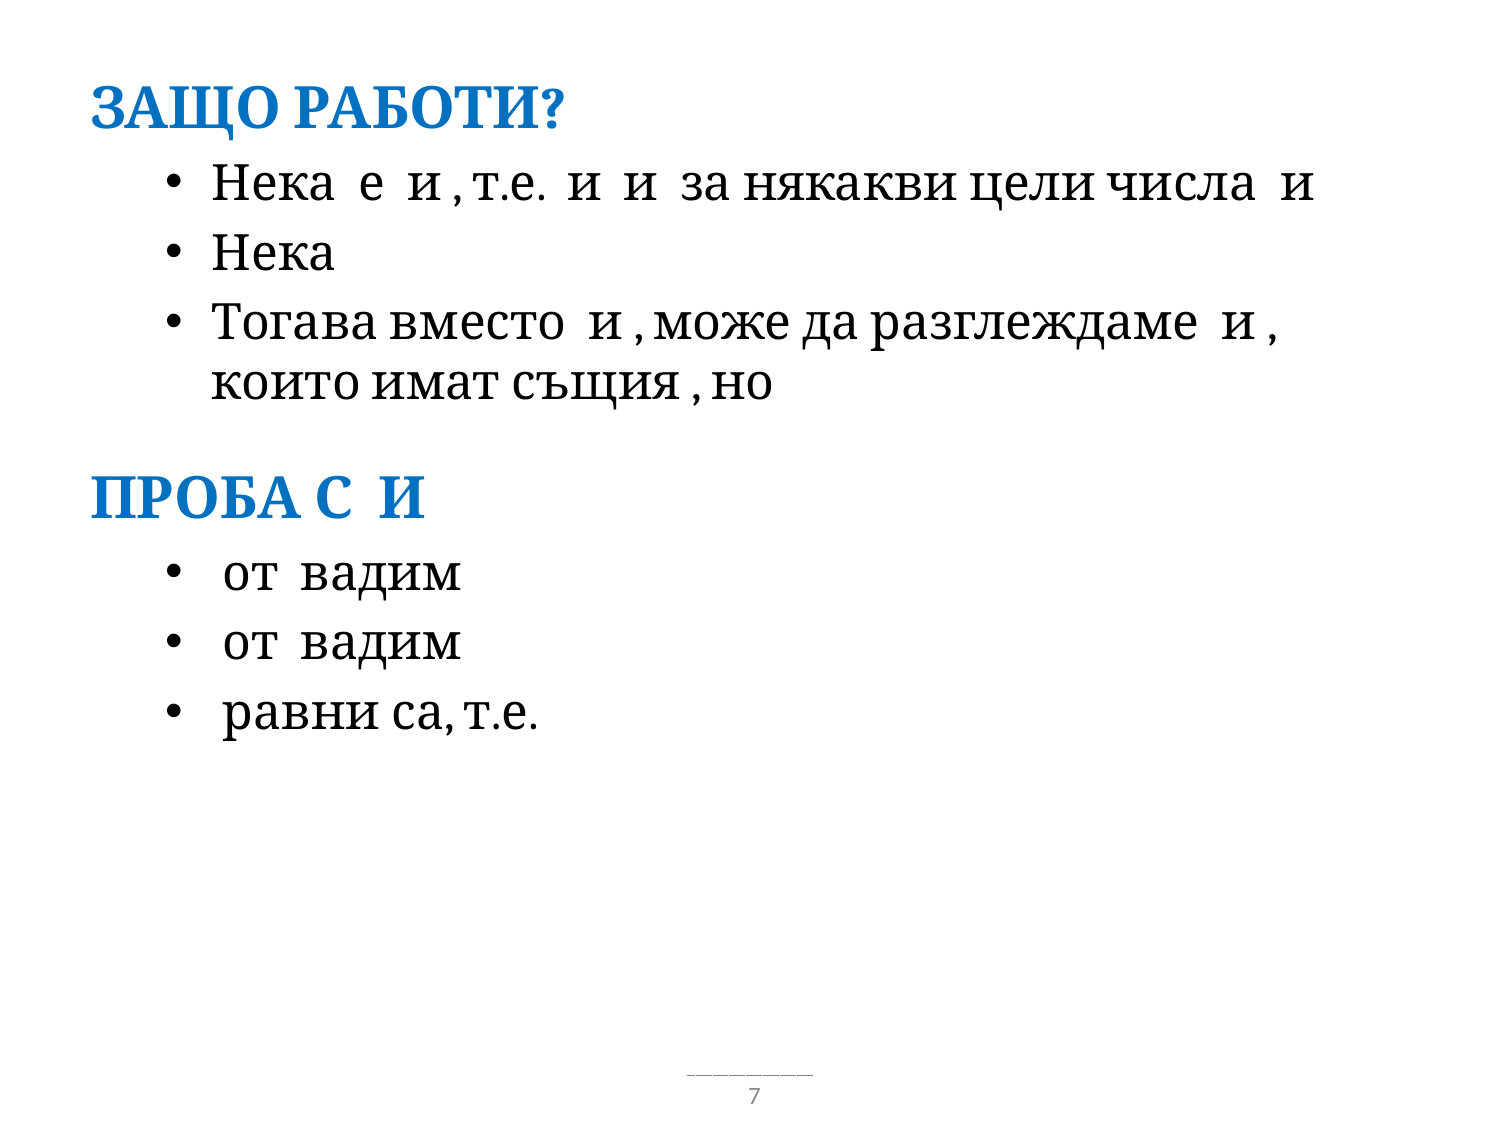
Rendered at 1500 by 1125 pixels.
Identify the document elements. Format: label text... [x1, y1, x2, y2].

slide_number 7 [579, 1065, 930, 1125]
